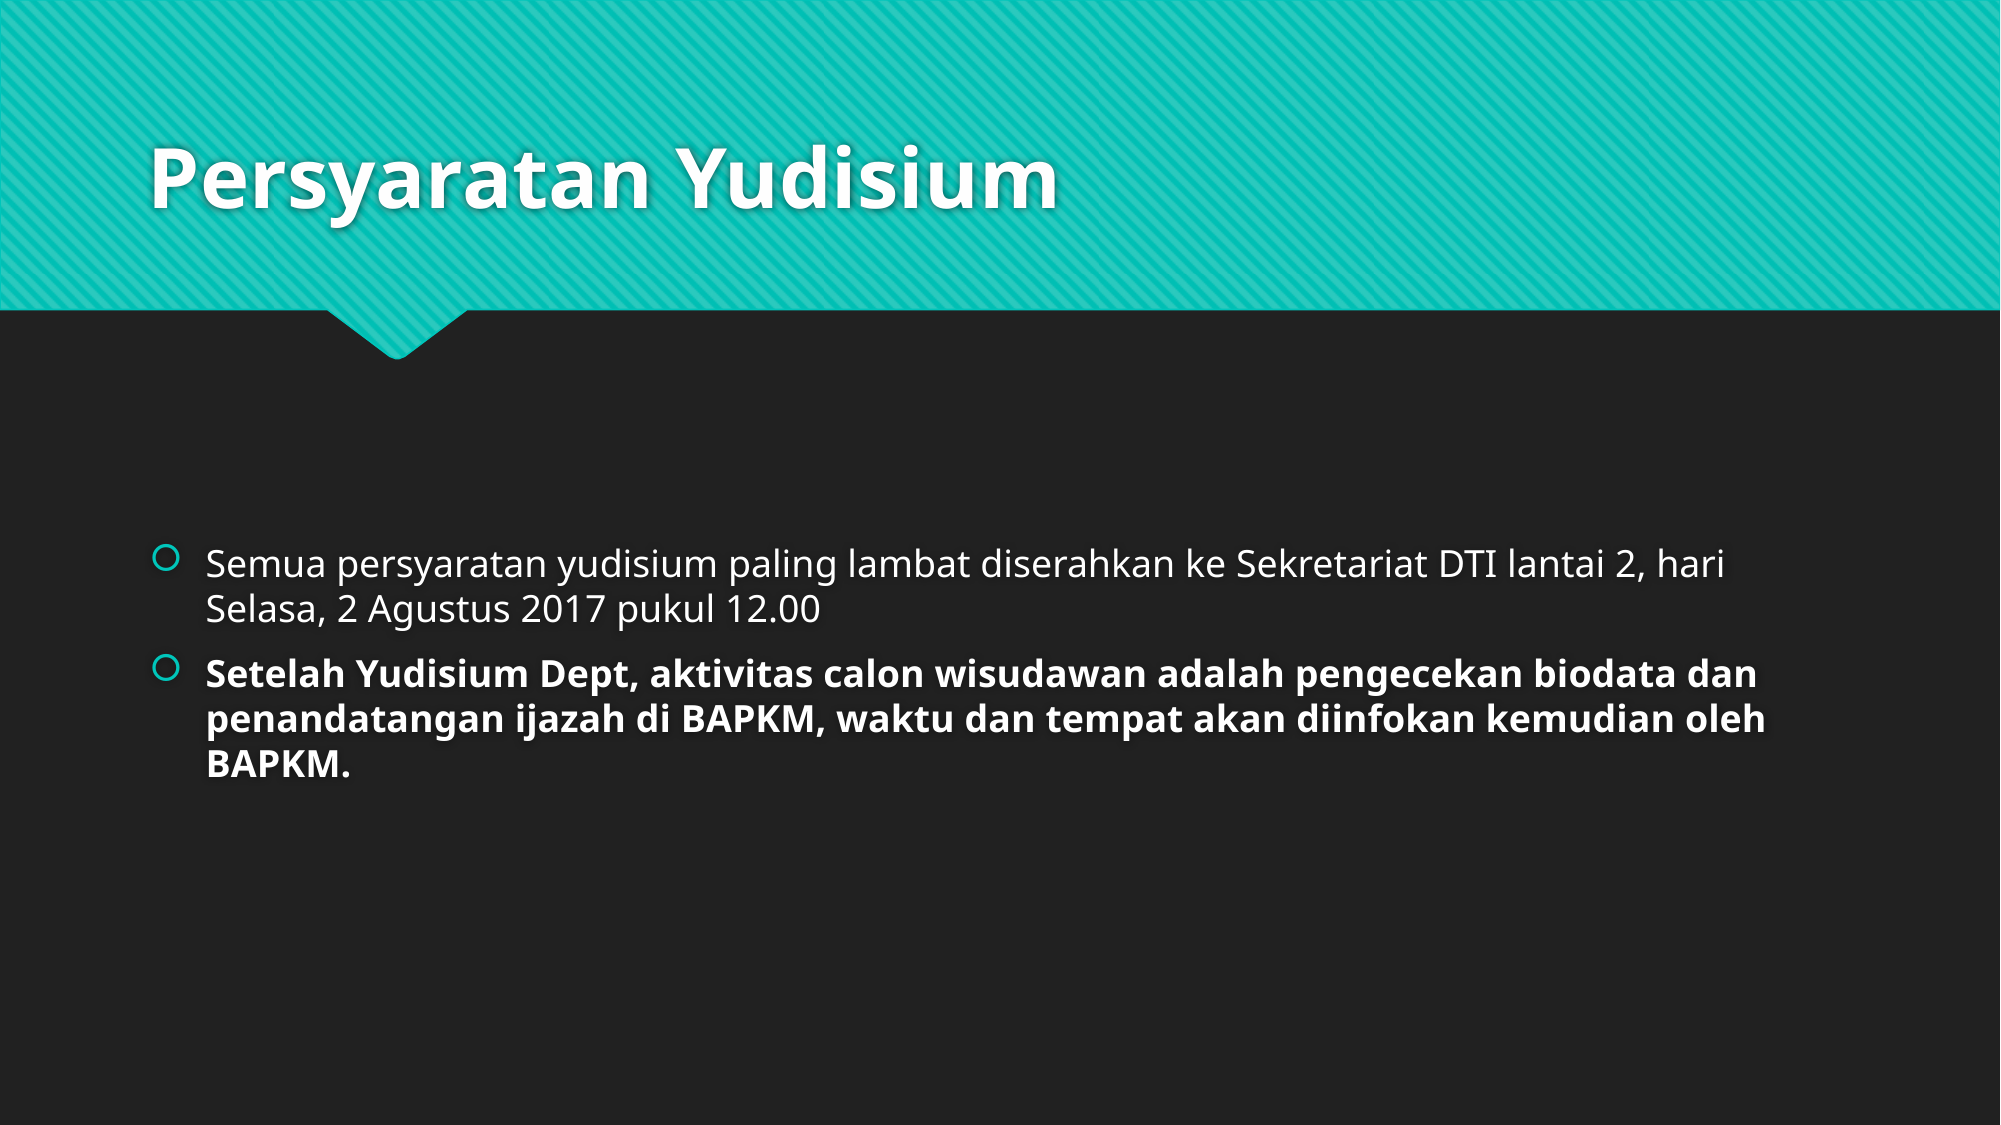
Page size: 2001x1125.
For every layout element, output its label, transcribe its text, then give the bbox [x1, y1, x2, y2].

list Semua persyaratan yudisium paling lambat diserahkan ke Sekretariat DTI lantai 2, hari Selasa, 2 Agustus 2017 pukul 12.00 Setelah Yudisium Dept, aktivitas calon wisudawan adalah pengecekan biodata dan penandatangan ijazah di BAPKM, waktu dan tempat akan diinfokan kemudian oleh BAPKM. [134, 364, 1866, 962]
title Persyaratan Yudisium [132, 73, 1868, 233]
